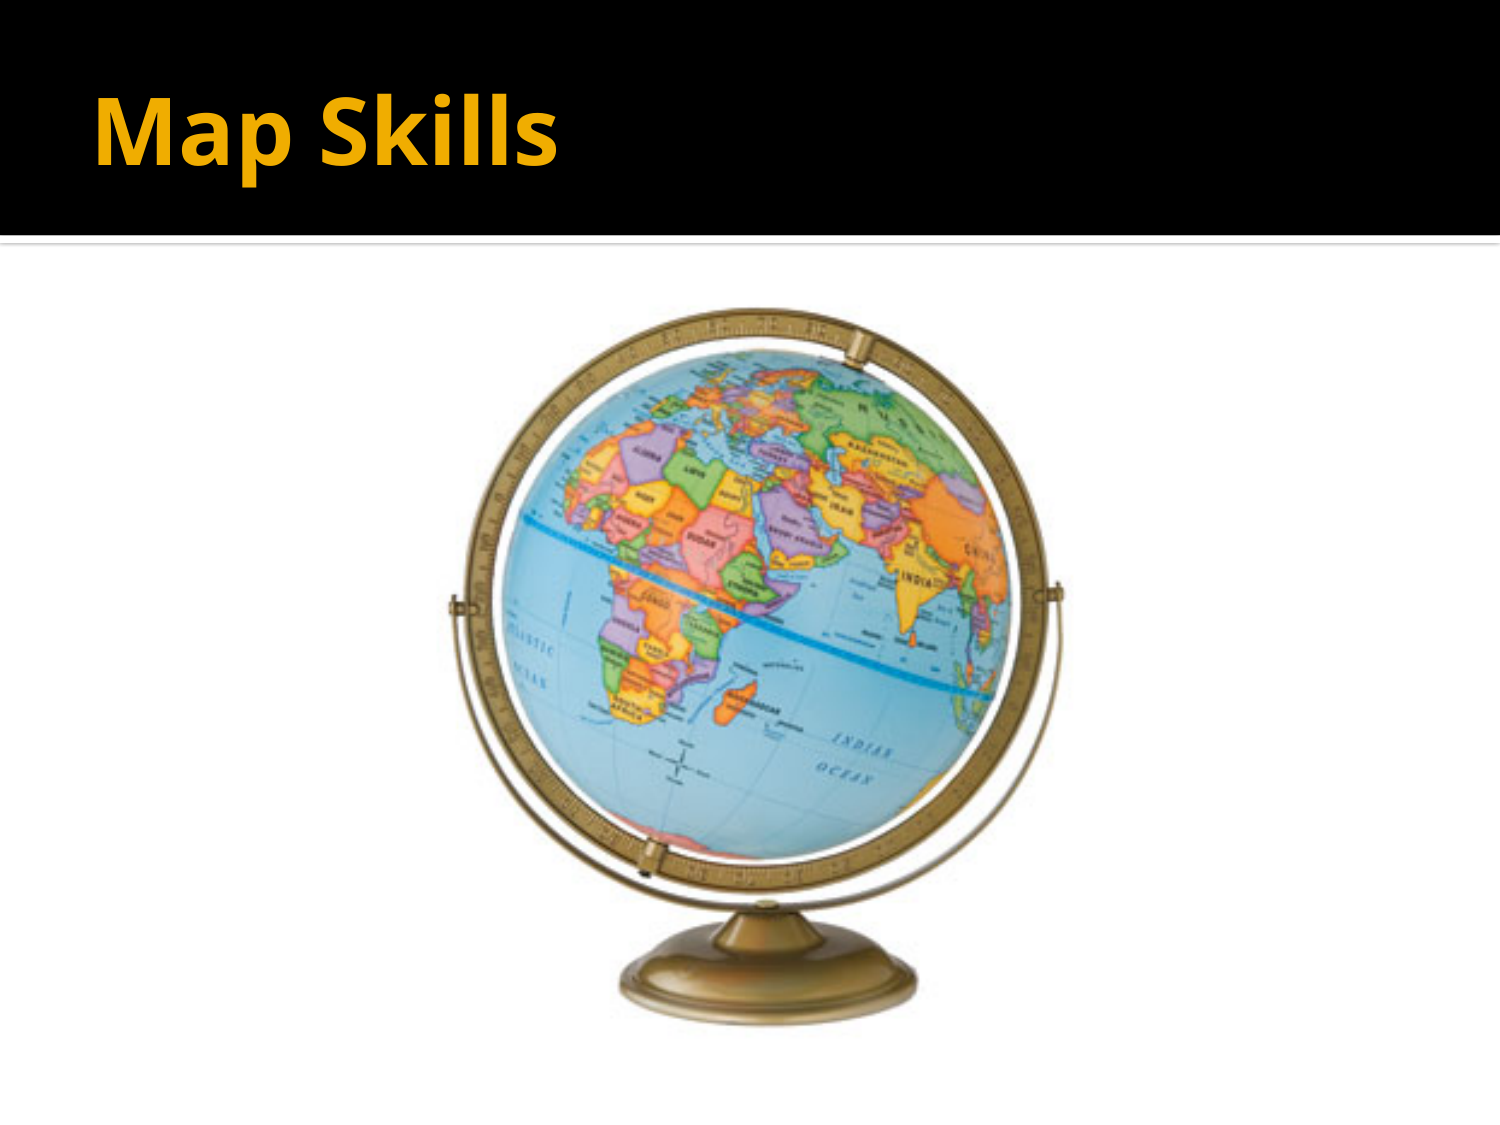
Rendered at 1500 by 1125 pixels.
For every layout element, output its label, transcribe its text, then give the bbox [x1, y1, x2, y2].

title Map Skills [75, 24, 1425, 231]
picture [399, 287, 1122, 1043]
